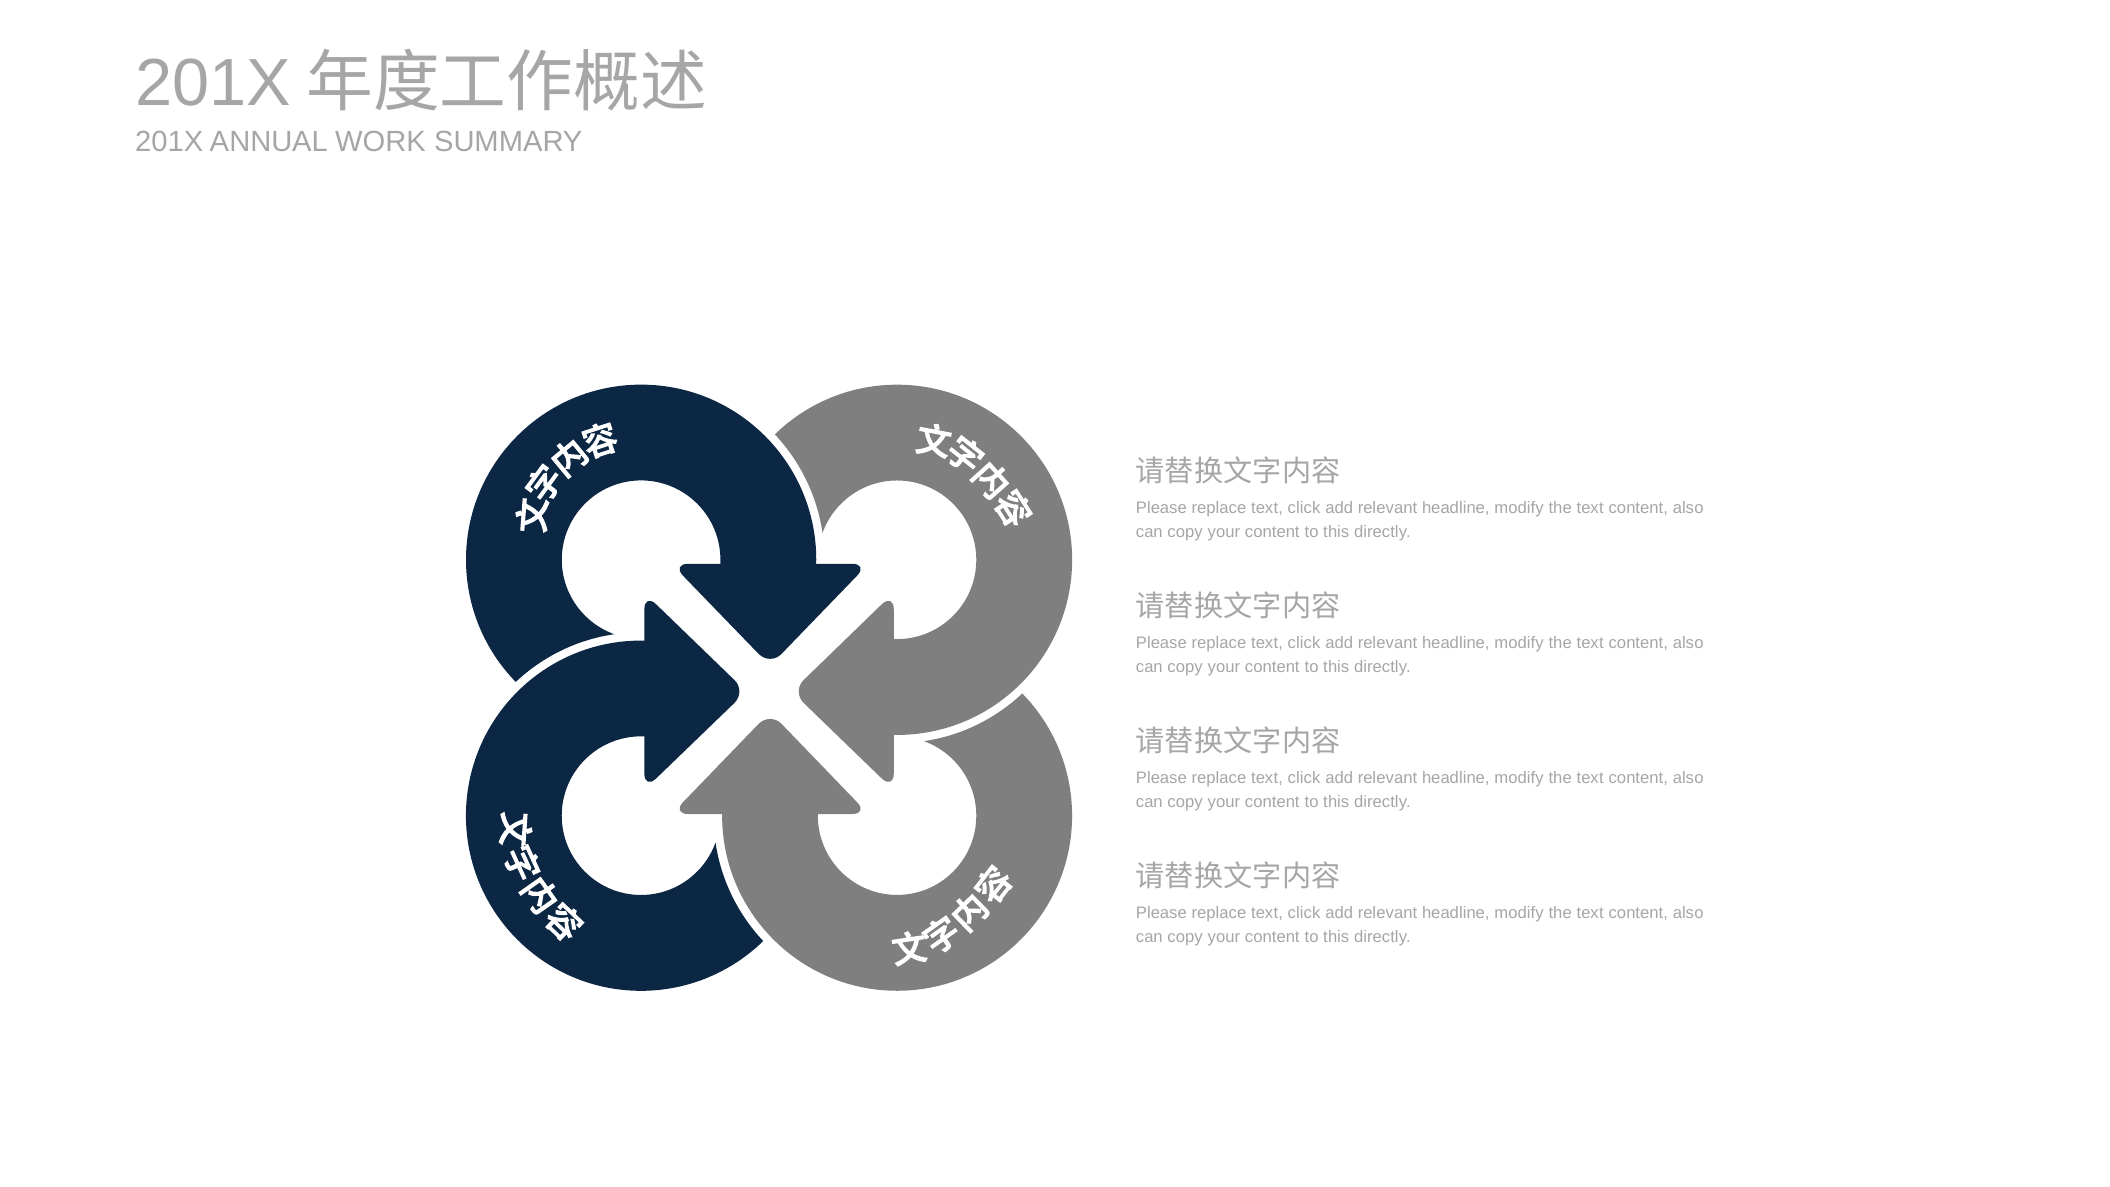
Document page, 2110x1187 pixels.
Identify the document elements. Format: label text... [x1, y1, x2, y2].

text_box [1135, 850, 1728, 945]
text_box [465, 384, 1073, 991]
text_box 201X年度工作概述 [135, 38, 783, 119]
text_box 201X ANNUAL WORK SUMMARY [135, 122, 596, 158]
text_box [1135, 580, 1728, 674]
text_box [1135, 444, 1728, 539]
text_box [1135, 715, 1728, 810]
